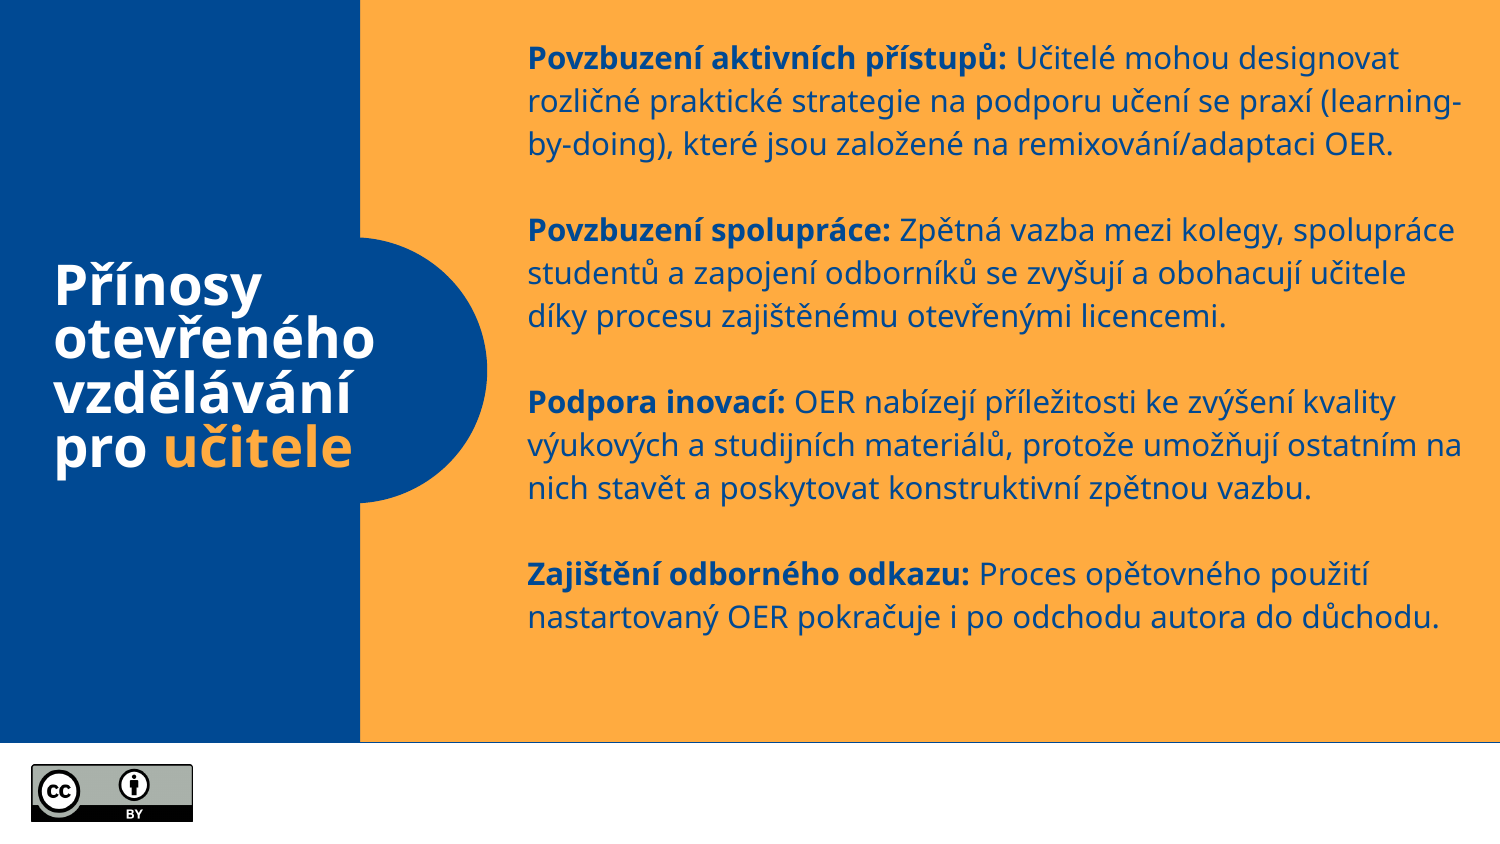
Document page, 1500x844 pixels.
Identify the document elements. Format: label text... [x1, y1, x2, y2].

text_box [0, 0, 361, 742]
picture [31, 764, 193, 822]
text_box Povzbuzení aktivních přístupů: Učitelé mohou designovat rozličné praktické strategie na podporu učení se praxí (learning-by-doing), které jsou založené na remixování/adaptaci OER. Povzbuzení spolupráce: Zpětná vazba mezi kolegy, spolupráce studentů a zapojení odborníků se zvyšují a obohacují učitele díky procesu zajištěnému otevřenými licencemi. Podpora inovací: OER nabízejí příležitosti ke zvýšení kvality výukových a studijních materiálů, protože umožňují ostatním na nich stavět a poskytovat konstruktivní zpětnou vazbu. Zajištění odborného odkazu: Proces opětovného použití nastartovaný OER pokračuje i po odchodu autora do důchodu. [512, 17, 1480, 650]
text_box Přínosy otevřeného vzdělávání pro učitele [38, 246, 421, 493]
text_box [304, 237, 401, 246]
text_box [0, 750, 1500, 844]
text_box [300, 493, 405, 504]
text_box [421, 255, 488, 485]
